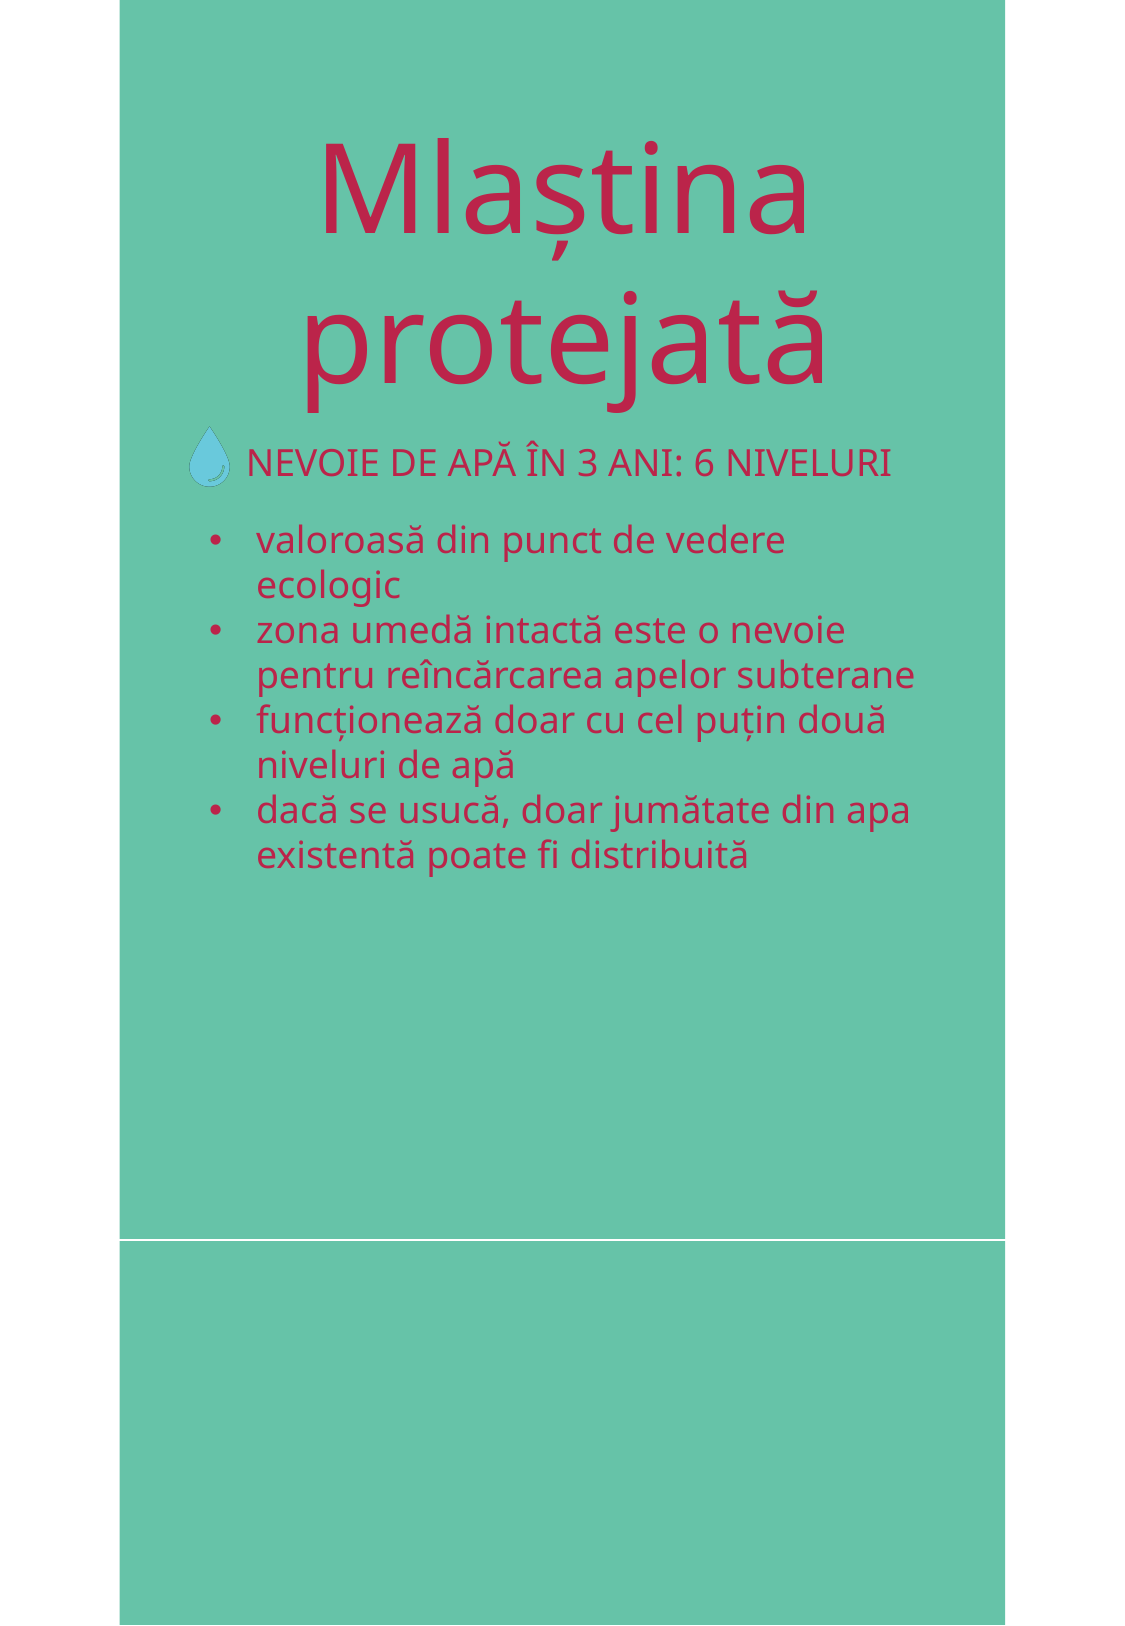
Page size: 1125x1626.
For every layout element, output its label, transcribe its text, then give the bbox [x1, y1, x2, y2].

text_box [119, 1240, 1006, 1625]
text_box [0, 0, 1125, 1240]
text_box NEVOIE DE APĂ ÎN 3 ANI: 6 NIVELURI [231, 431, 1006, 491]
picture [177, 424, 242, 489]
text_box valoroasă din punct de vedere ecologic zona umedă intactă este o nevoie pentru reîncărcarea apelor subterane funcționează doar cu cel puțin două niveluri de apă dacă se usucă, doar jumătate din apa existentă poate fi distribuită [194, 509, 936, 884]
